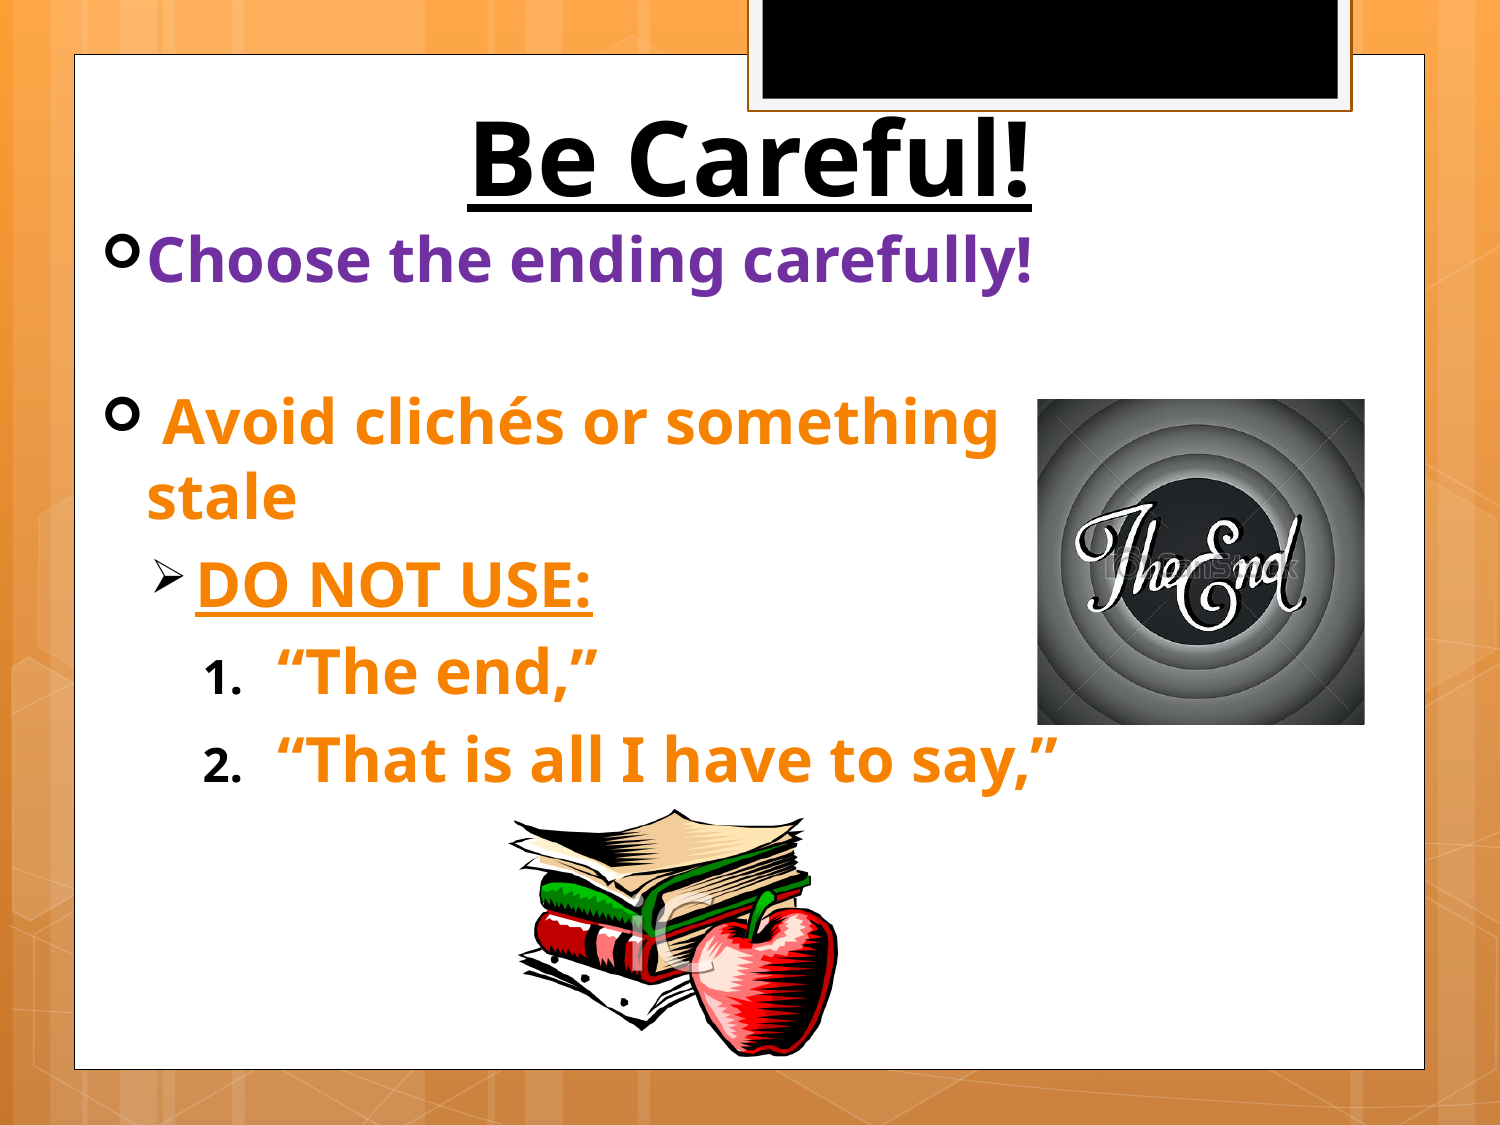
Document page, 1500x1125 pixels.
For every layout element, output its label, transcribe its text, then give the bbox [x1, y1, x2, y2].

picture [508, 809, 838, 1057]
list Choose the ending carefully! Avoid clichés or something stale DO NOT USE: “The end,” “That is all I have to say,” [75, 212, 1088, 888]
title Be Careful! [75, 37, 1425, 225]
picture [1037, 399, 1365, 726]
